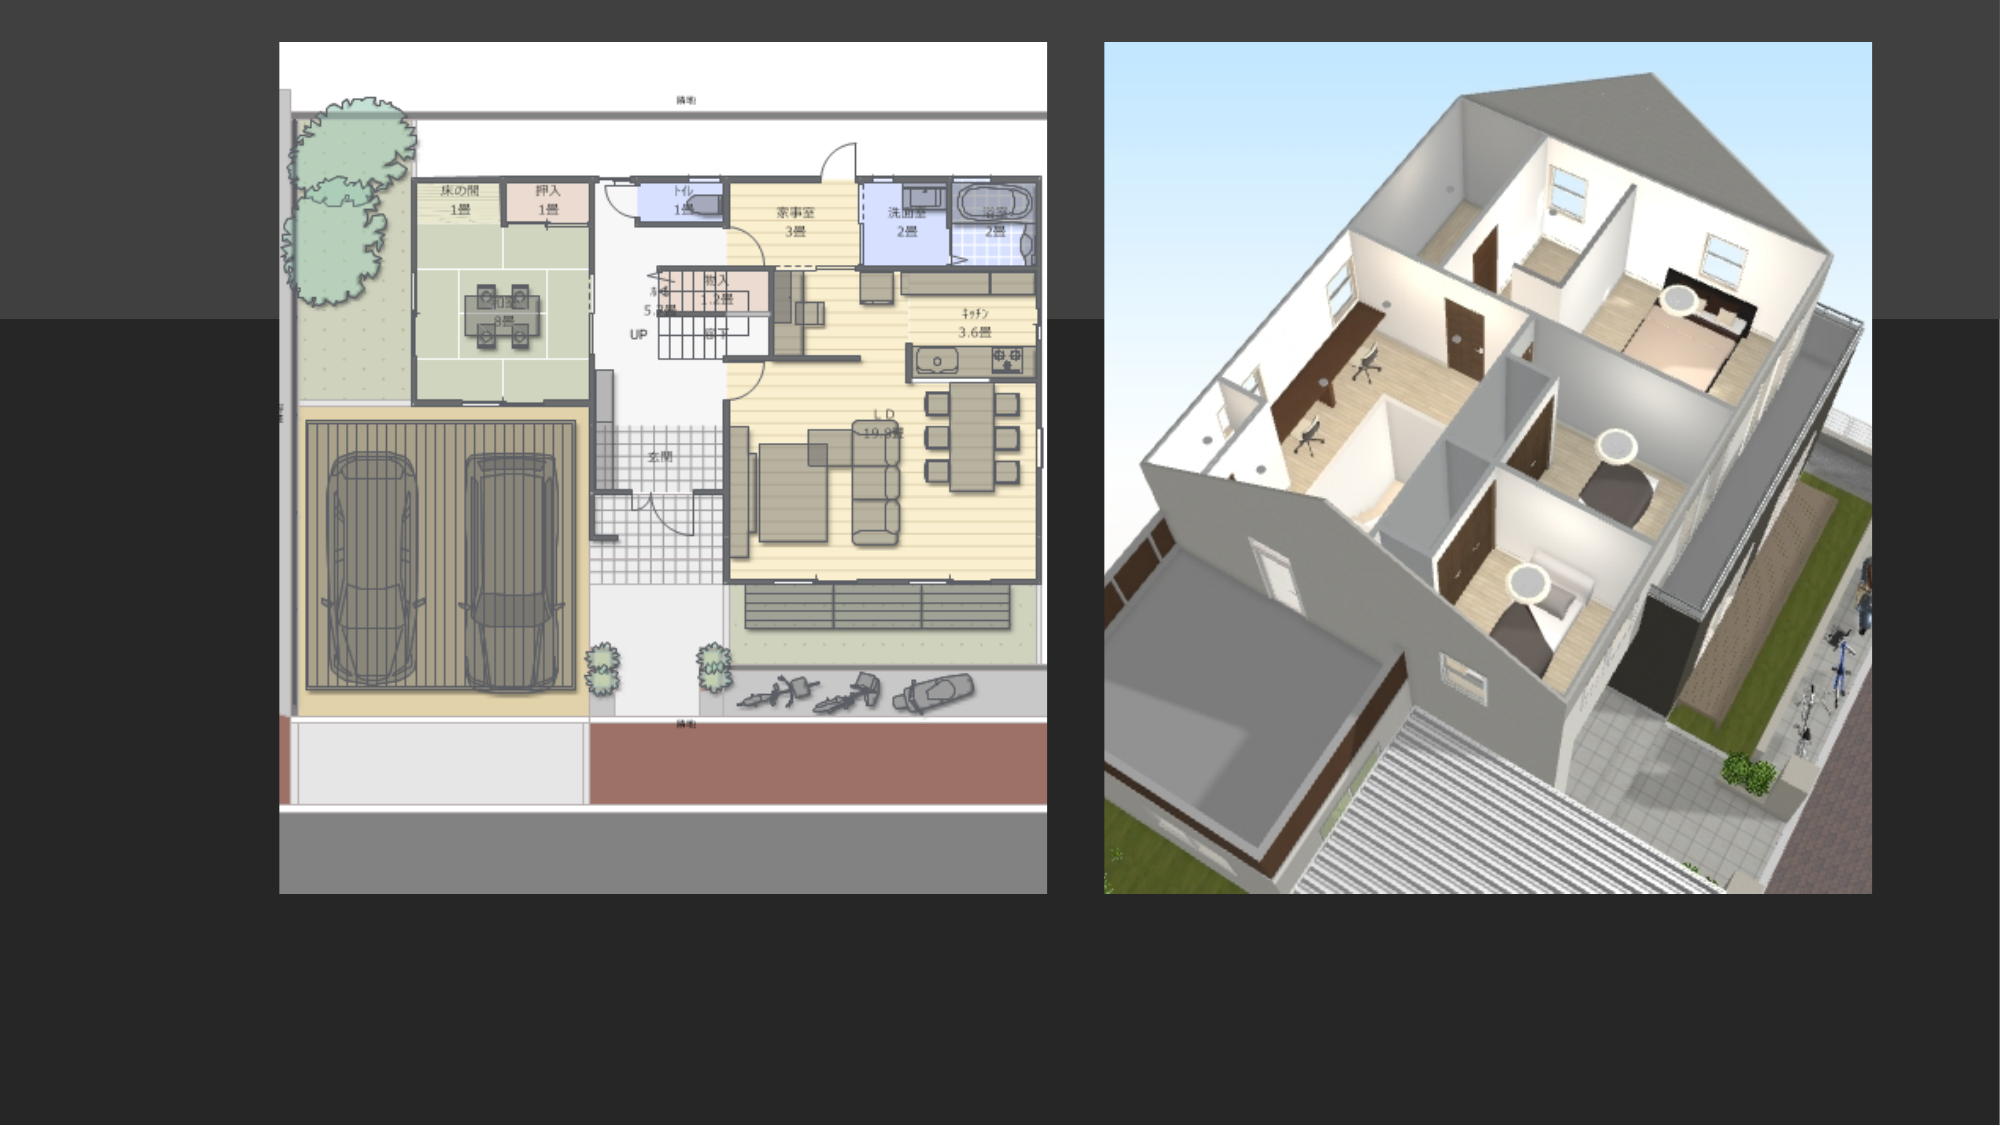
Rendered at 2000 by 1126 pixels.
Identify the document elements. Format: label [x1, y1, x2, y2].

picture [1104, 42, 1873, 894]
picture [279, 42, 1048, 894]
